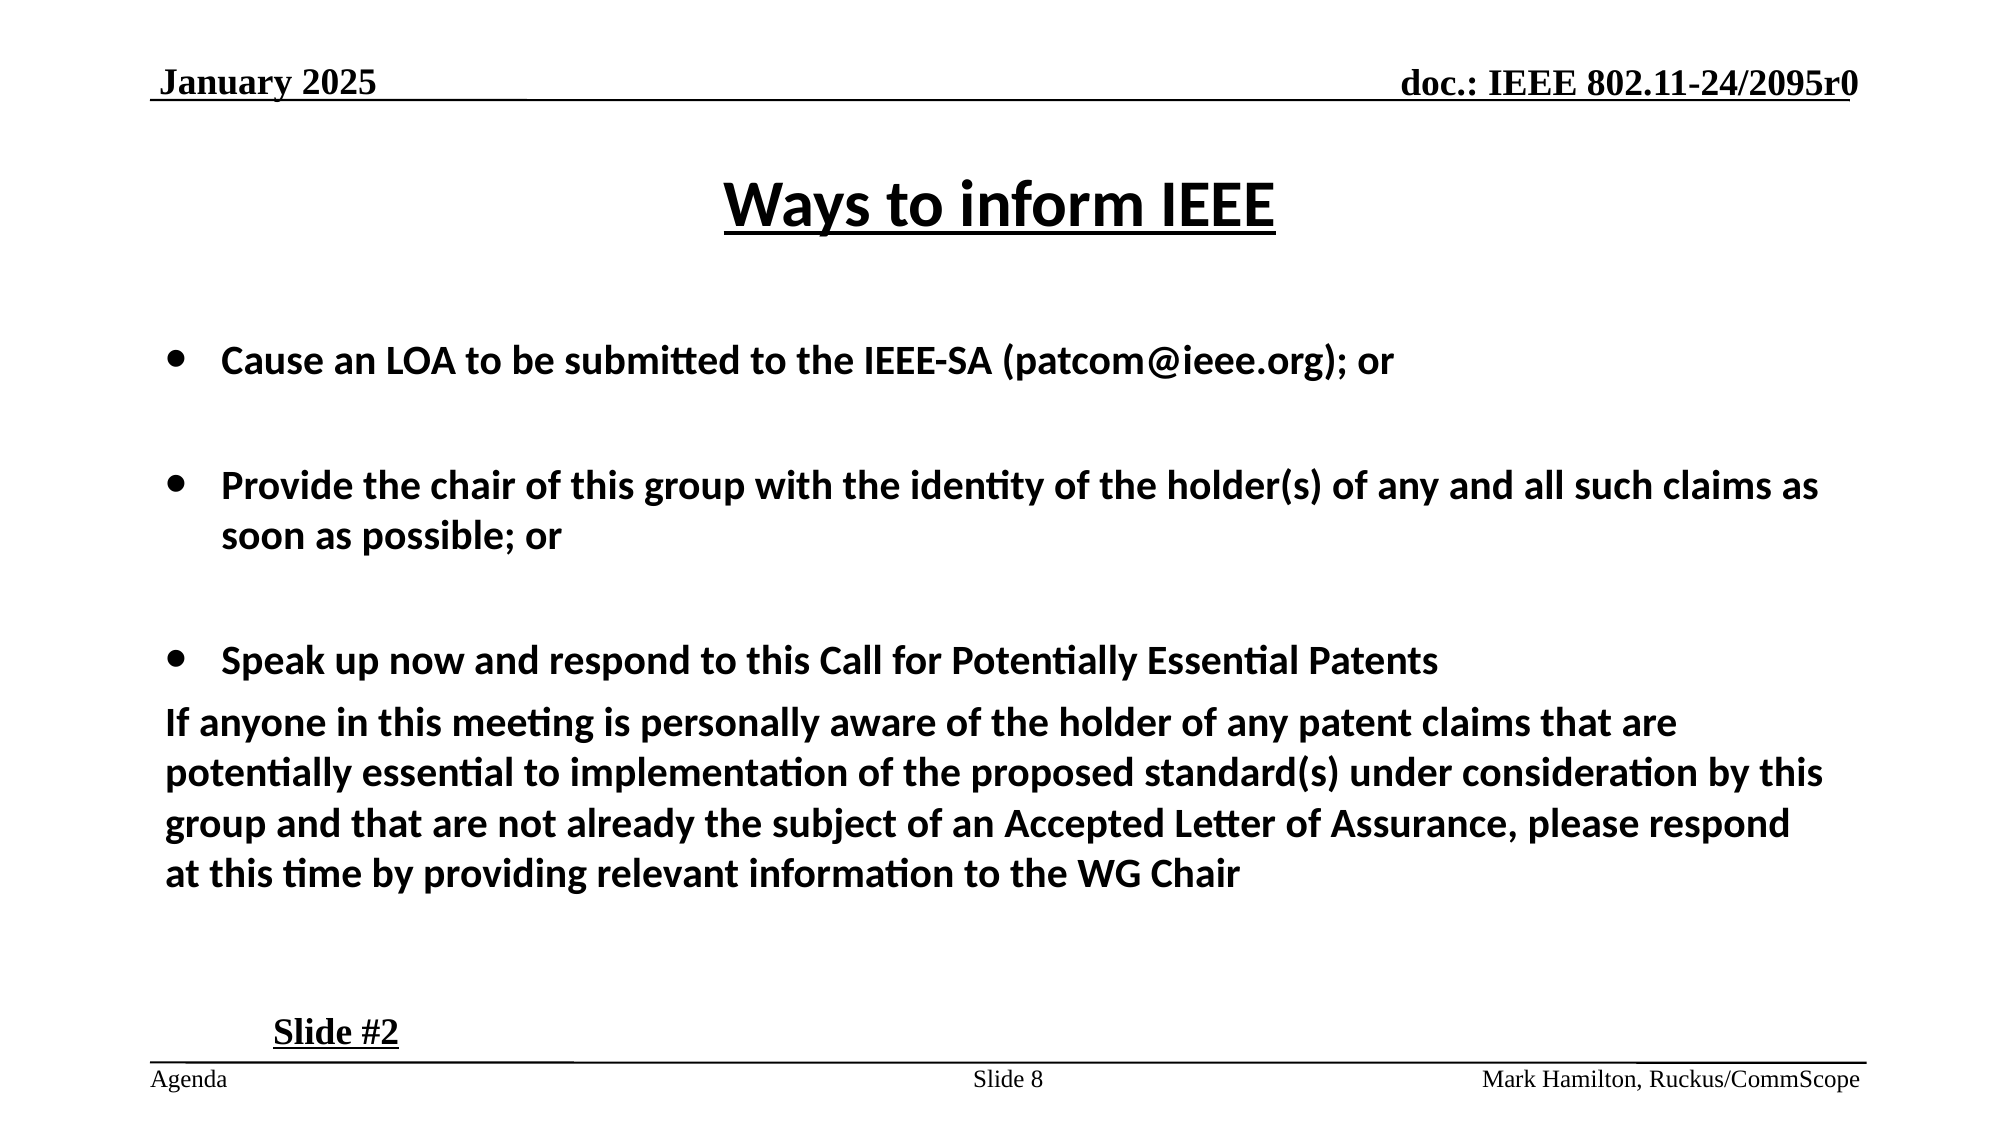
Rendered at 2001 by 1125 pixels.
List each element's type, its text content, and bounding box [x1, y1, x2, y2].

text_box Slide #2 [258, 999, 415, 1060]
list Cause an LOA to be submitted to the IEEE-SA (patcom@ieee.org); or Provide the chair of this group with the identity of the holder(s) of any and all such claims as soon as possible; or Speak up now and respond to this Call for Potentially Essential Patents If anyone in this meeting is personally aware of the holder of any patent claims that are potentially essential to implementation of the proposed standard(s) under consideration by this group and that are not already the subject of an Accepted Letter of Assurance, please respond at this time by providing relevant information to the WG Chair [149, 324, 1850, 1000]
title Ways to inform IEEE [149, 112, 1850, 288]
slide_number Slide 8 [950, 1061, 1067, 1123]
